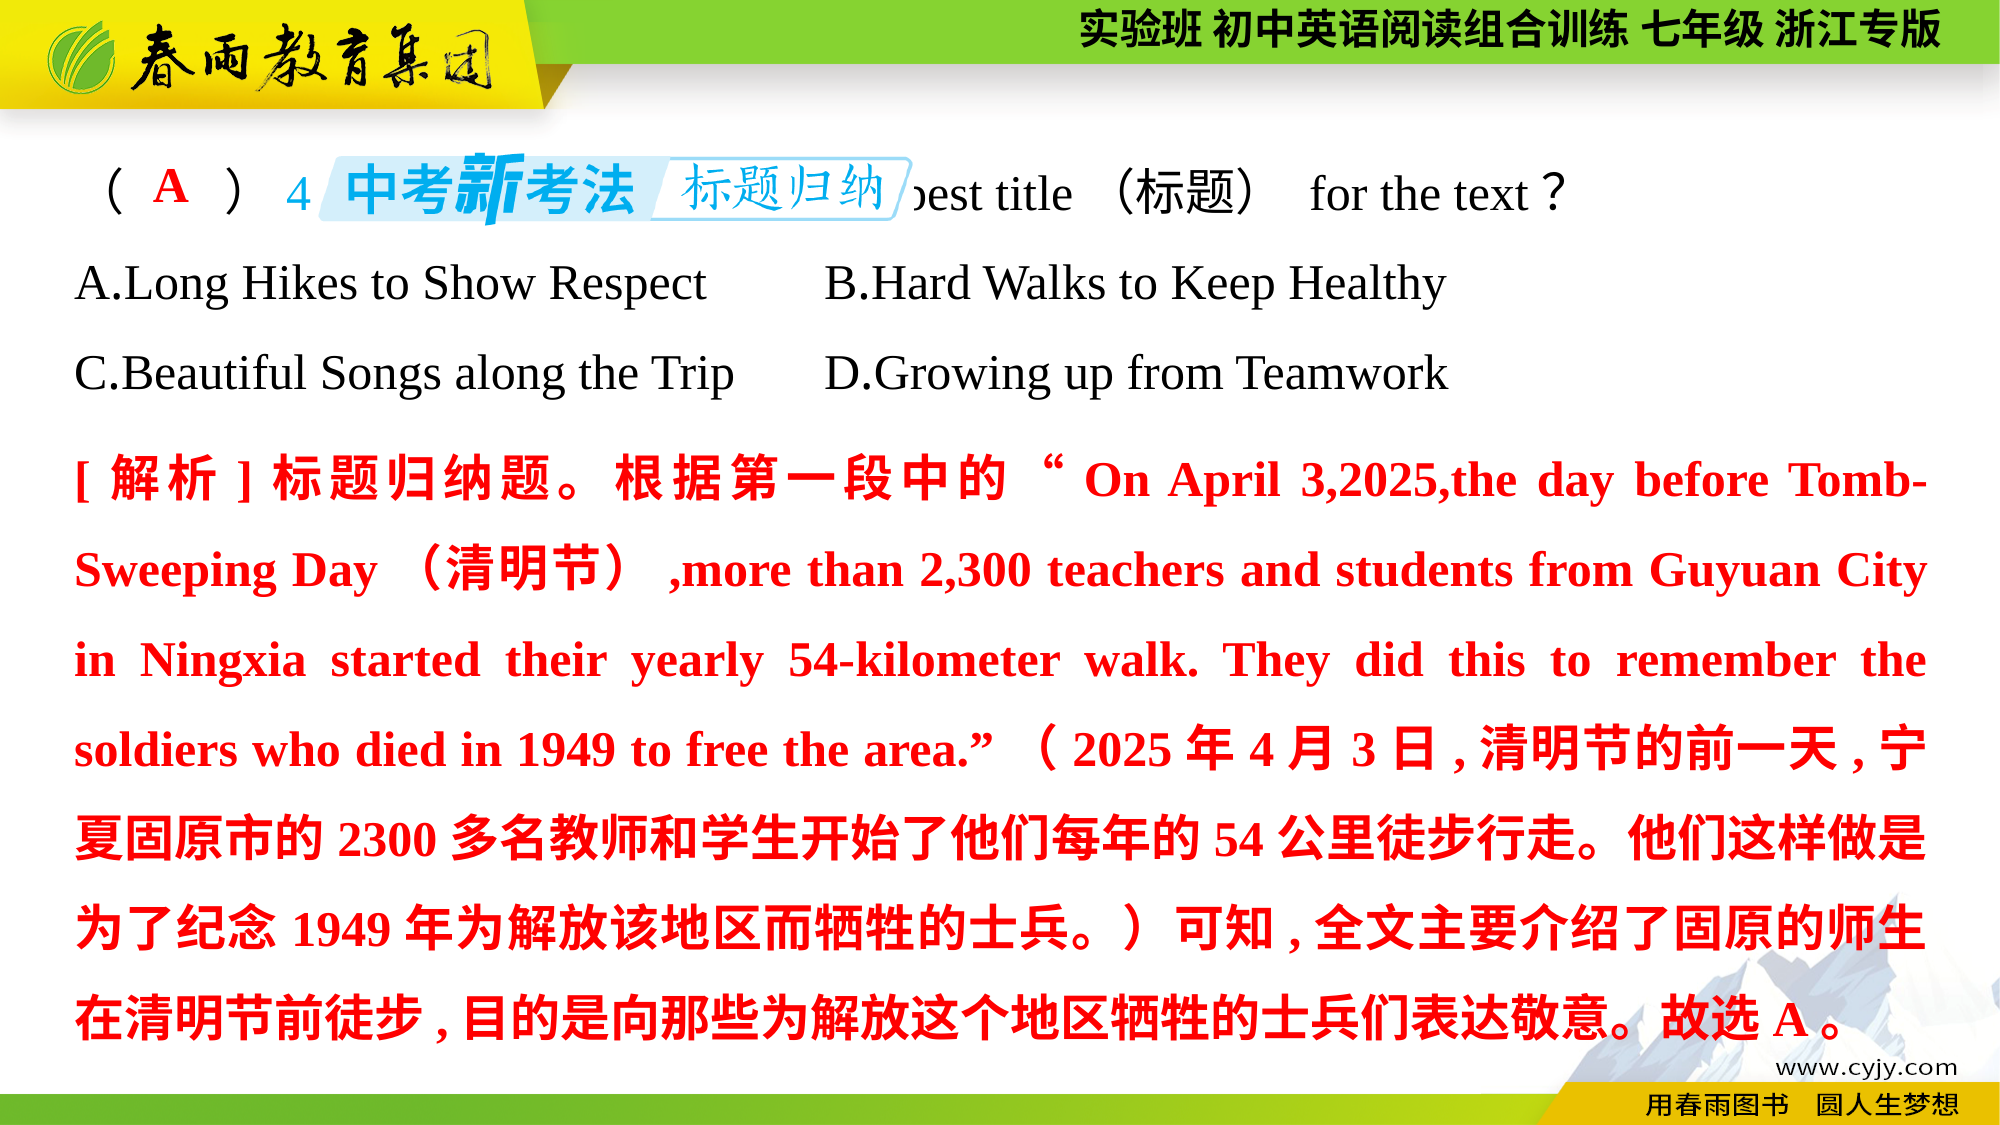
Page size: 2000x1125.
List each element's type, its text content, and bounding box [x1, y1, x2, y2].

text_box [解析]标题归纳题。根据第一段中的“On April 3,2025,the day before Tomb-Sweeping Day（清明节）,more than 2,300 teachers and students from Guyuan City in Ningxia started their yearly 54-kilometer walk. They did this to remember the soldiers who died in 1949 to free the area.”（2025年4月3日,清明节的前一天,宁夏固原市的2300多名教师和学生开始了他们每年的54公里徒步行走。他们这样做是为了纪念1949年为解放该地区而牺牲的士兵。）可知,全文主要介绍了固原的师生在清明节前徒步,目的是向那些为解放这个地区牺牲的士兵们表达敬意。故选A。 [59, 408, 1944, 1054]
picture [0, 0, 2000, 1125]
list （ ）4. Which is the best title（标题） for the text？ A.Long Hikes to Show Respect B.Hard Walks to Keep Healthy C.Beautiful Songs along the Trip D.Growing up from Teamwork [59, 122, 1944, 408]
text_box A [138, 145, 204, 220]
